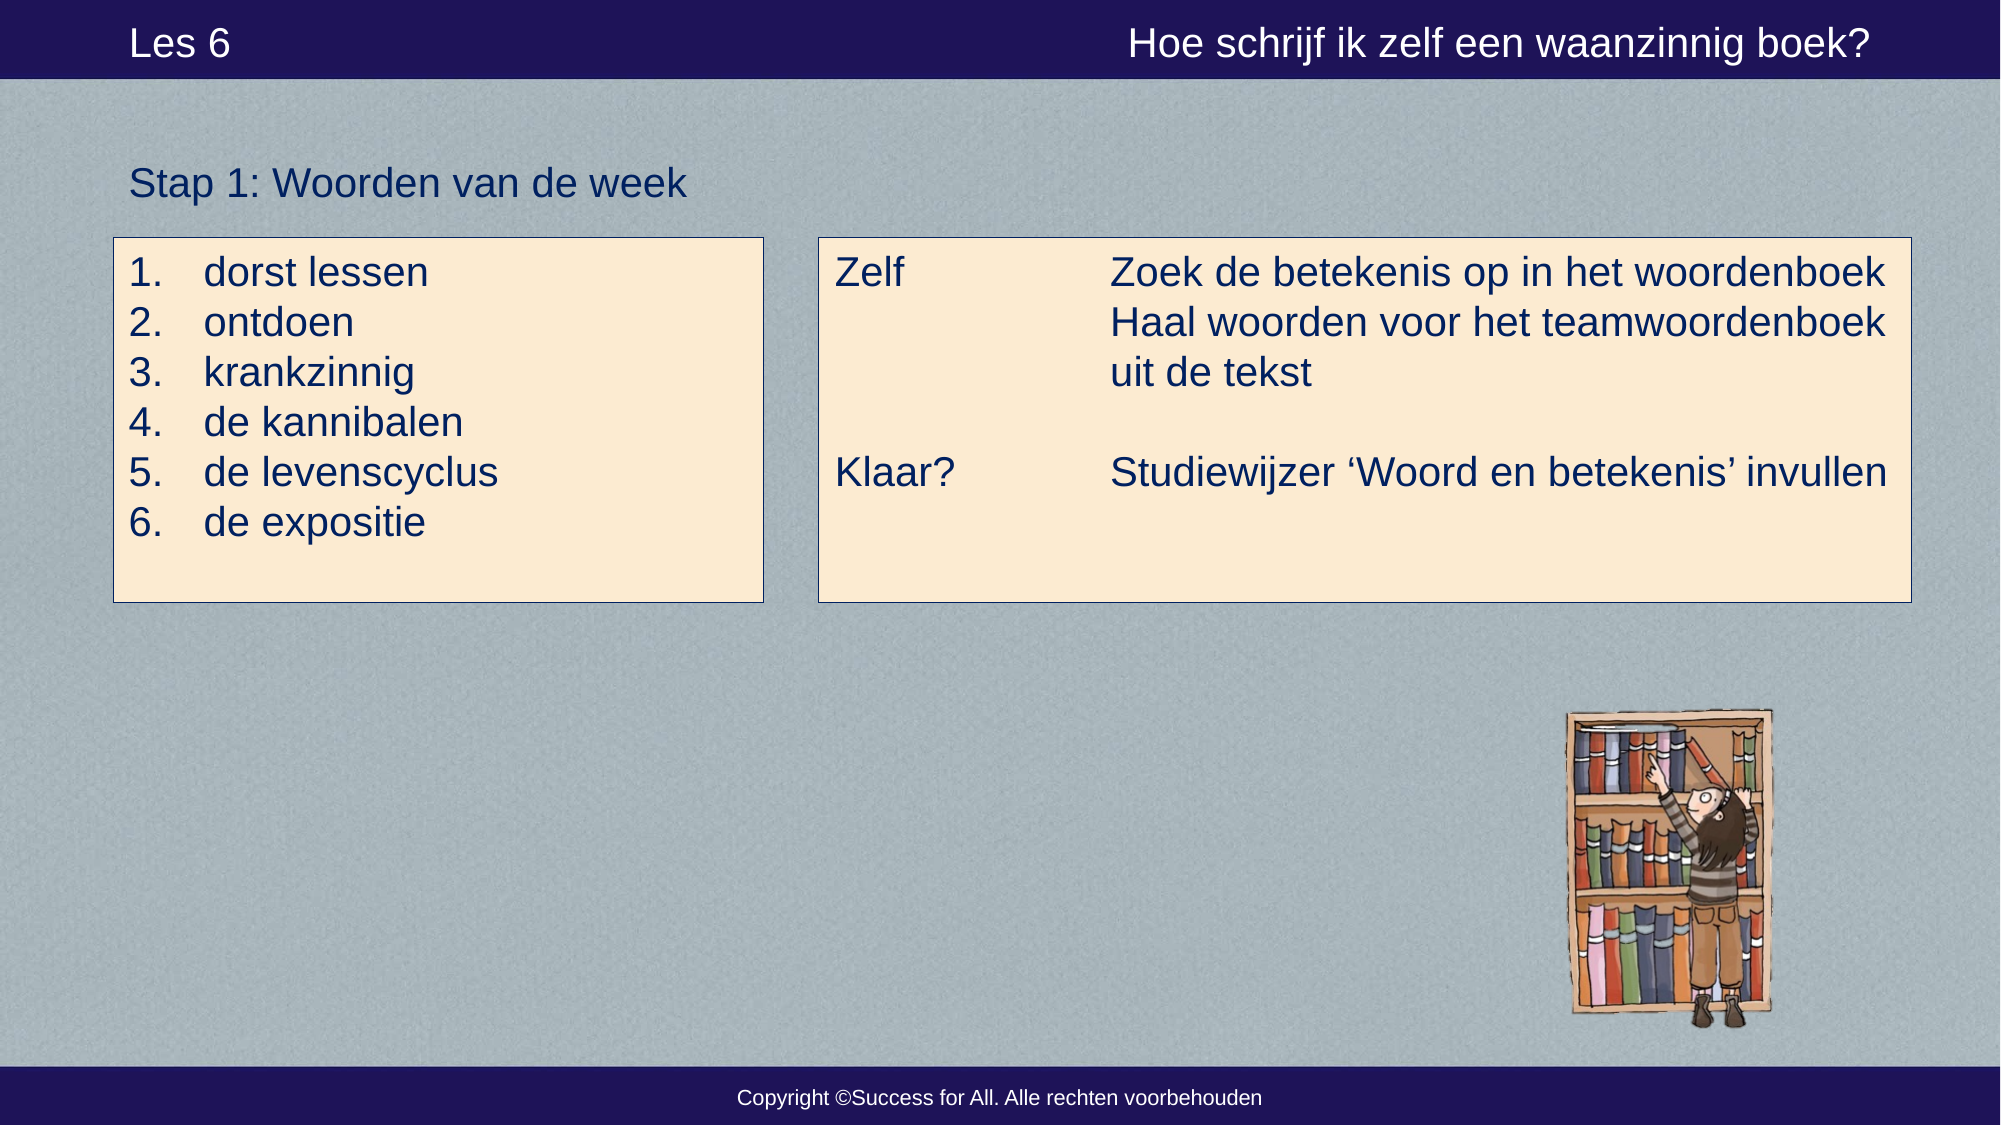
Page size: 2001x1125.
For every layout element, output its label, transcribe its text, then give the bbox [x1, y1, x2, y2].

text_box Les 6 [114, 8, 354, 73]
text_box Stap 1: Woorden van de week [113, 148, 1635, 214]
text_box Zelf Zoek de betekenis op in het woordenboek Haal woorden voor het teamwoordenboek uit de tekst Klaar? Studiewijzer ‘Woord en betekenis’ invullen [818, 237, 1912, 603]
picture [0, 0, 2001, 1125]
text_box Hoe schrijf ik zelf een waanzinnig boek? [999, 8, 1886, 73]
text_box Copyright ©Success for All. Alle rechten voorbehouden [0, 1076, 2000, 1125]
text_box dorst lessen ontdoen krankzinnig de kannibalen de levenscyclus de expositie [113, 237, 764, 603]
